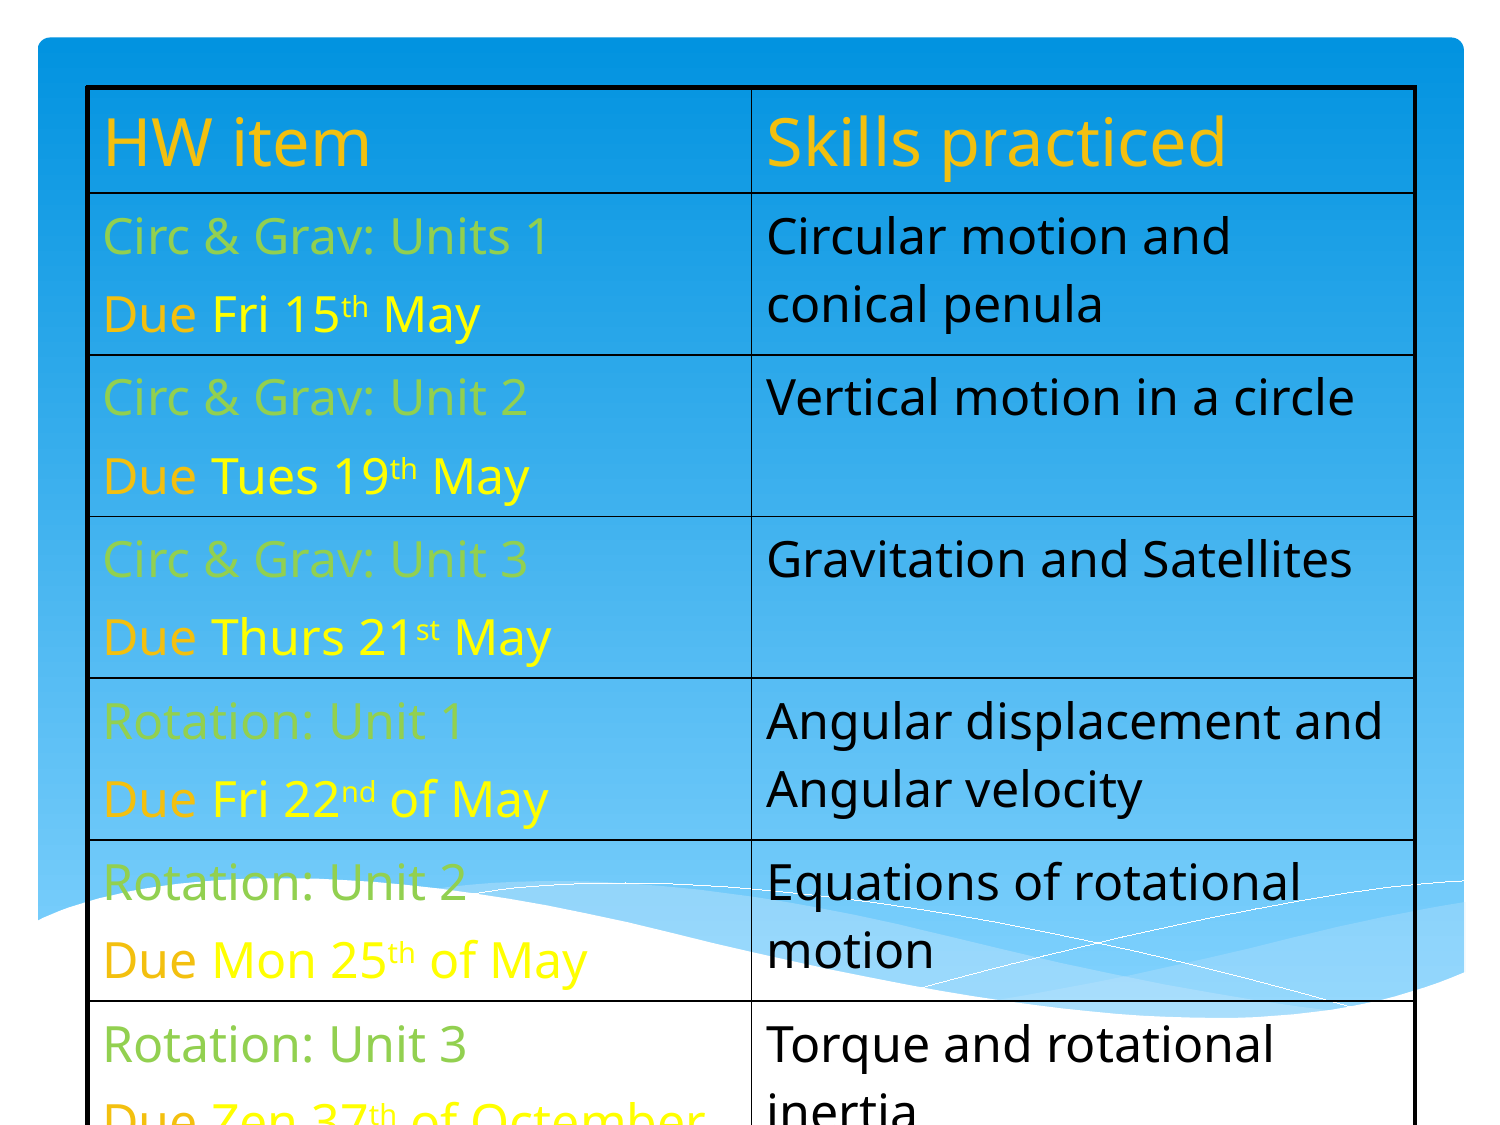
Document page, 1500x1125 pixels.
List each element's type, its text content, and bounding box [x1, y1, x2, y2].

table_header Skills practiced [752, 90, 1413, 192]
table_cell Gravitation and Satellites [752, 517, 1413, 677]
table_cell Circ & Grav: Units 1 Due Fri 15th May [90, 194, 751, 354]
table_cell Torque and rotational inertia [752, 1002, 1413, 1125]
table_cell Rotation: Unit 1 Due Fri 22nd of May [90, 679, 751, 839]
table_cell Vertical motion in a circle [752, 356, 1413, 516]
table_cell Angular displacement and Angular velocity [752, 679, 1413, 839]
table_cell Equations of rotational motion [752, 841, 1413, 1000]
table_cell Rotation: Unit 2 Due Mon 25th of May [90, 841, 751, 1000]
table_cell Circ & Grav: Unit 3 Due Thurs 21st May [90, 517, 751, 677]
table_cell Circular motion and conical penula [752, 194, 1413, 354]
table_cell Rotation: Unit 3 Due Zen 37th of Octember [90, 1002, 751, 1125]
table_cell Circ & Grav: Unit 2 Due Tues 19th May [90, 356, 751, 516]
table_header HW item [90, 90, 751, 192]
